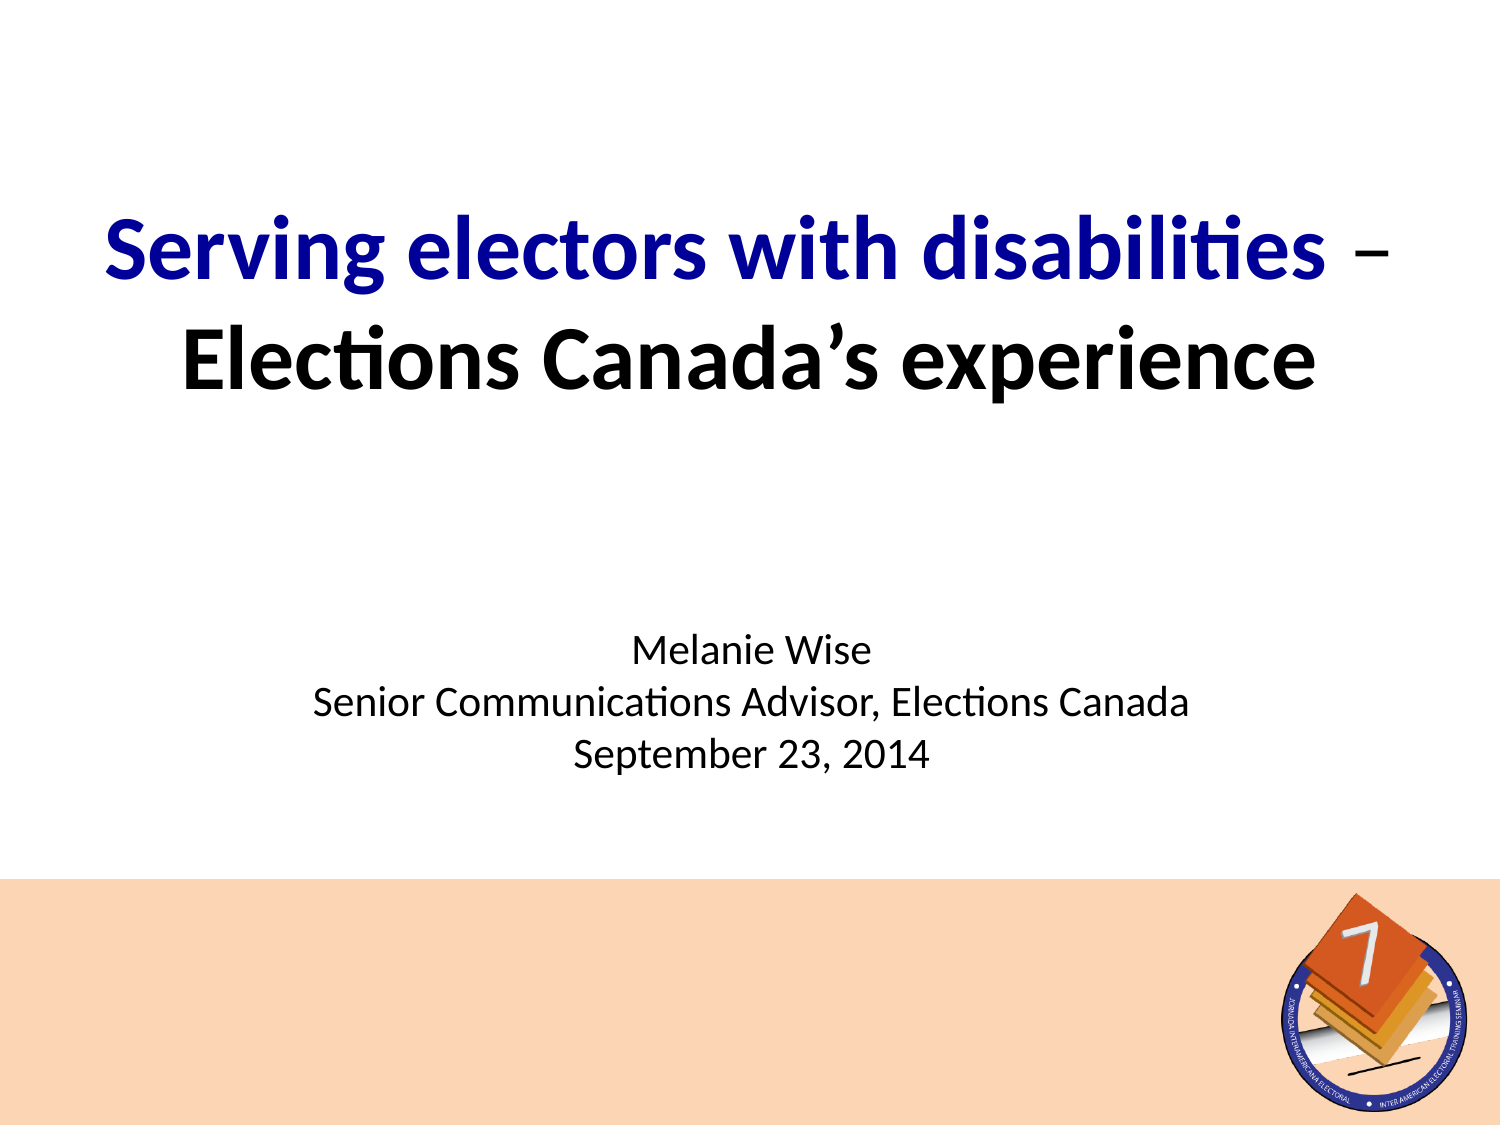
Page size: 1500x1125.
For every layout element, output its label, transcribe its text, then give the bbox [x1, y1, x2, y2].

text_box Serving electors with disabilities –Elections Canada’s experience [12, 180, 1488, 513]
text_box Melanie Wise Senior Communications Advisor, Elections Canada September 23, 2014 [78, 612, 1425, 786]
text_box [0, 879, 1500, 1125]
picture [1281, 893, 1471, 1112]
